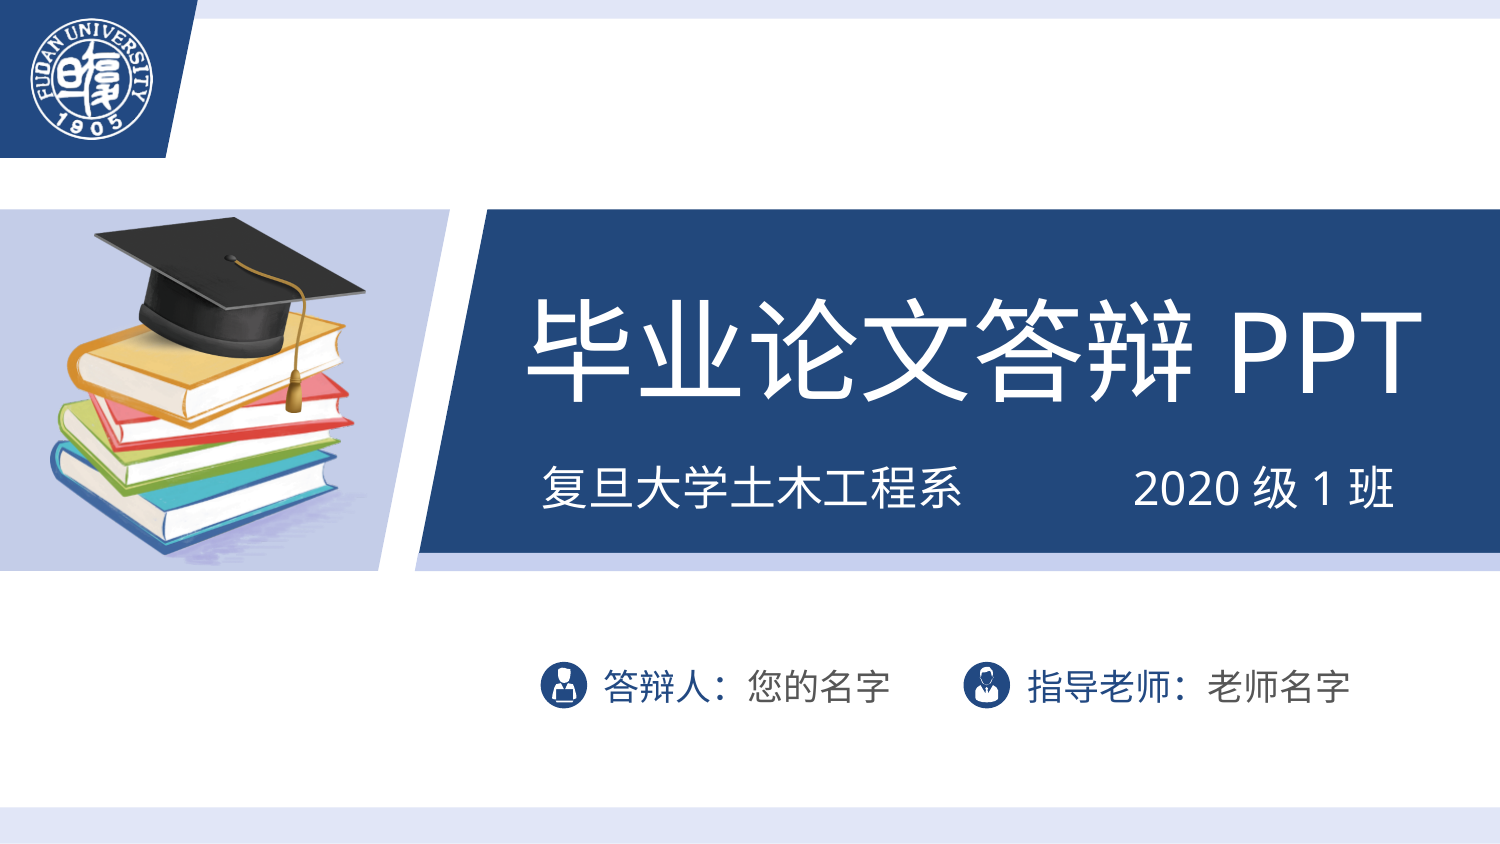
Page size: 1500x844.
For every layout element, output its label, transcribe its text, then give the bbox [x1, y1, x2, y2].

text_box [0, 0, 198, 158]
text_box [194, 0, 1500, 20]
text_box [540, 661, 588, 709]
text_box 2020级1班 [1118, 451, 1411, 523]
text_box [0, 806, 1500, 844]
picture [30, 18, 153, 140]
text_box [0, 209, 450, 571]
text_box 复旦大学土木工程系 [526, 451, 980, 523]
text_box 指导老师：老师名字 [1012, 656, 1367, 715]
text_box 毕业论文答辩PPT [507, 273, 1438, 423]
text_box 答辩人：您的名字 [588, 656, 907, 715]
text_box [414, 552, 1500, 572]
picture [50, 217, 368, 566]
text_box [419, 209, 1500, 552]
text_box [963, 661, 1010, 709]
